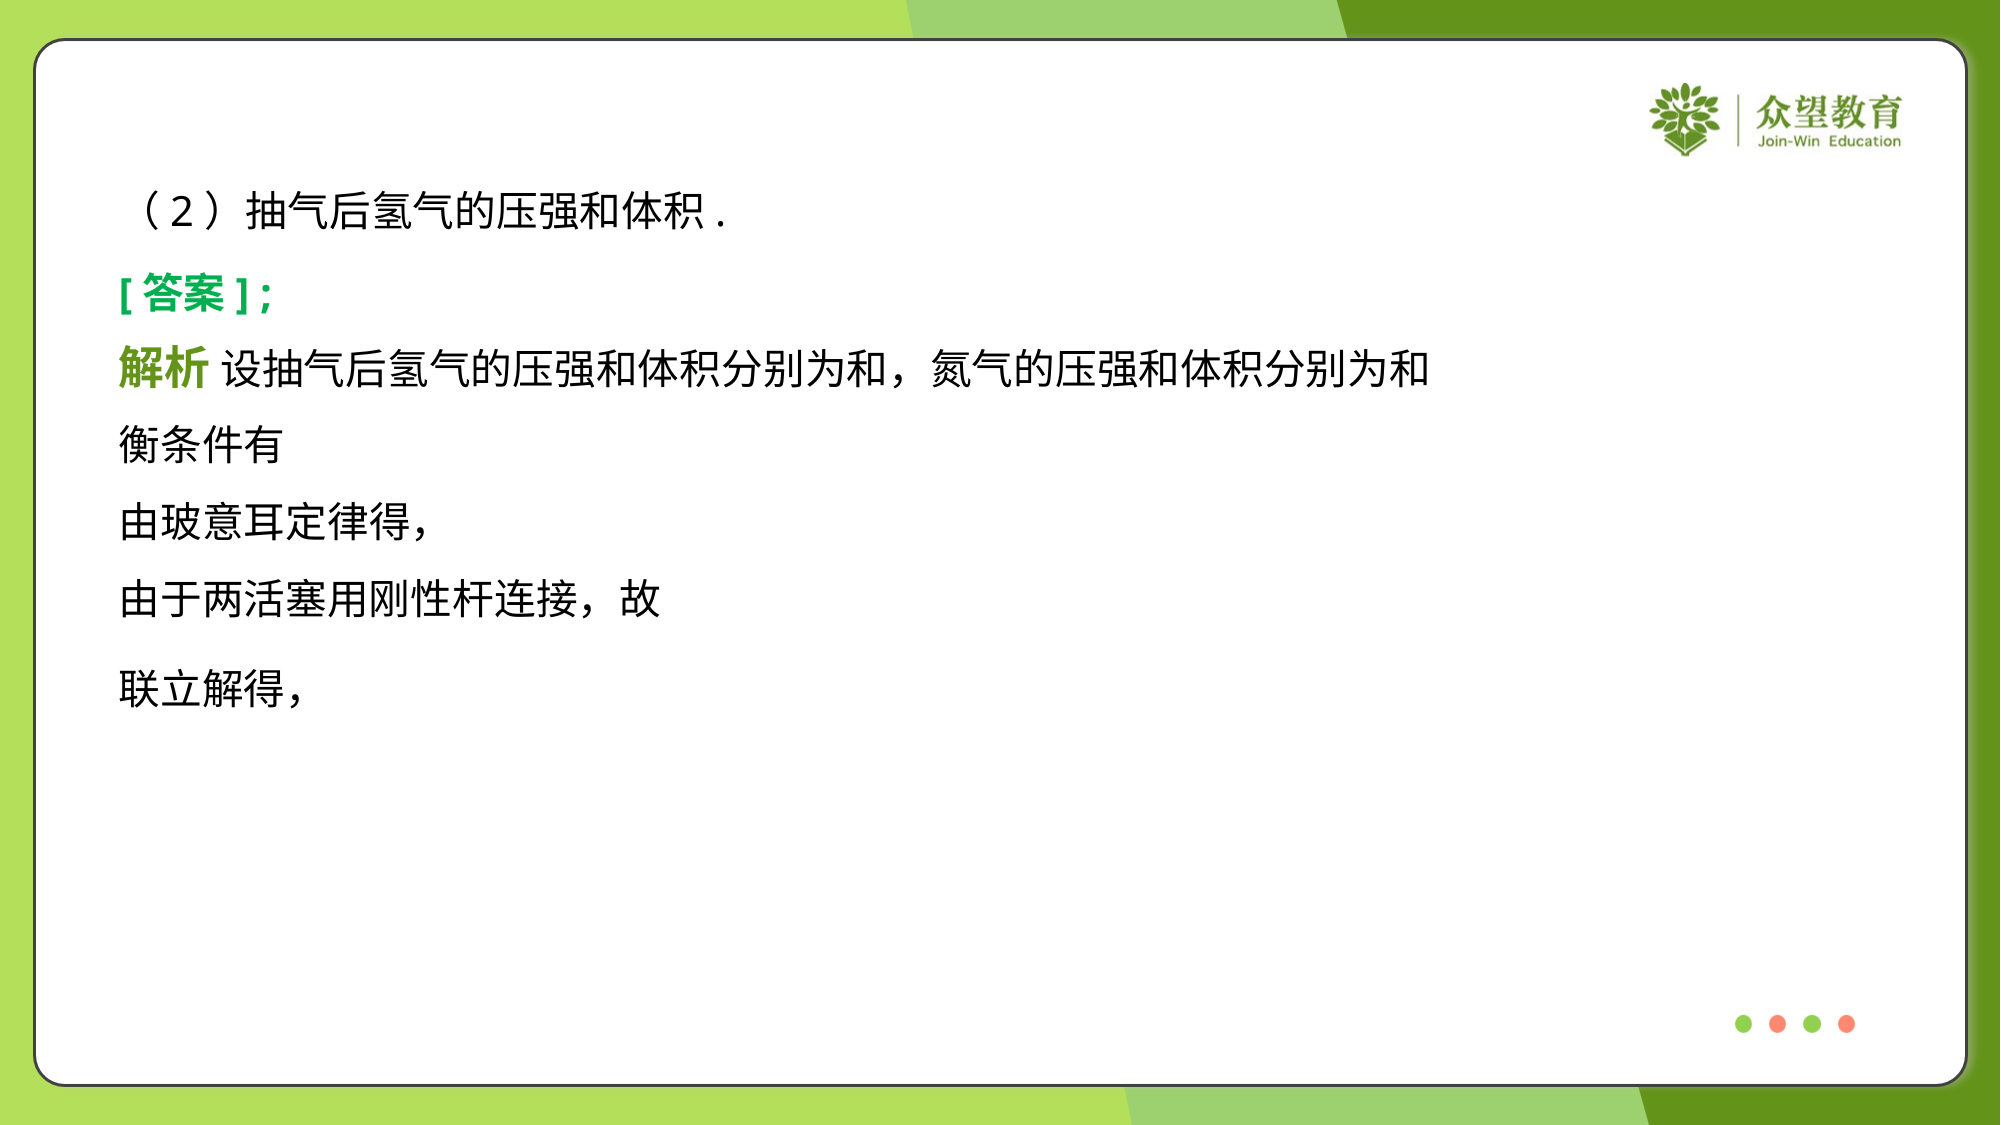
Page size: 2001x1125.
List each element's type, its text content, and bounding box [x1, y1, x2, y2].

picture [0, 0, 2000, 1125]
text_box （2）抽气后氢气的压强和体积. [118, 159, 1883, 227]
